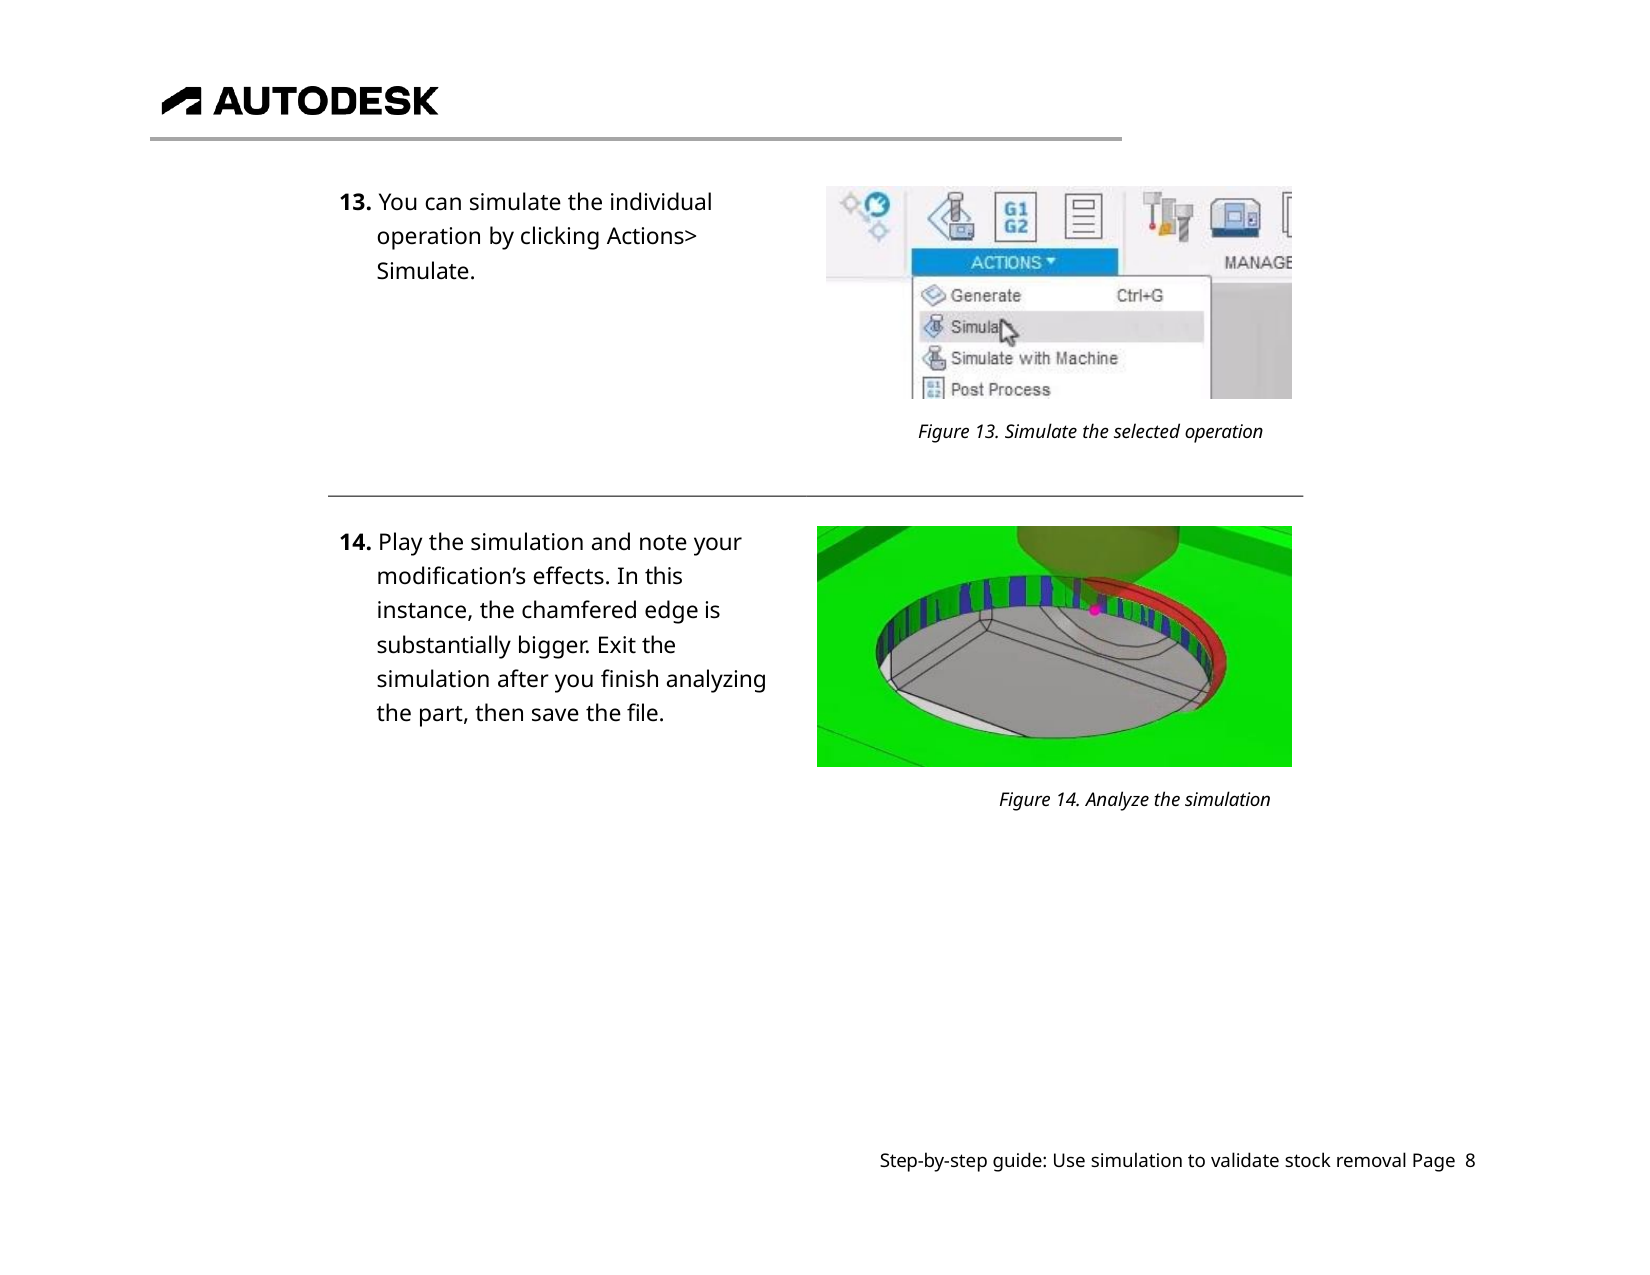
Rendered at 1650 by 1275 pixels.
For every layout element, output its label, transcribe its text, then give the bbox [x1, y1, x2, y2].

picture [825, 186, 1292, 400]
picture [161, 86, 439, 115]
text_box 14. Play the simulation and note your modification’s effects. In this instance, the chamfered edge is substantially bigger. Exit the simulation after you finish analyzing the part, then save the file. [337, 518, 775, 727]
text_box 13. You can simulate the individual operation by clicking Actions> Simulate. [337, 178, 719, 284]
text_box Figure 13. Simulate the selected operation [916, 417, 1294, 442]
slide_number Step-by-step guide: Use simulation to validate stock removal Page 10 [877, 1145, 1509, 1275]
text_box Figure 14. Analyze the simulation [997, 785, 1294, 810]
picture [817, 526, 1293, 767]
